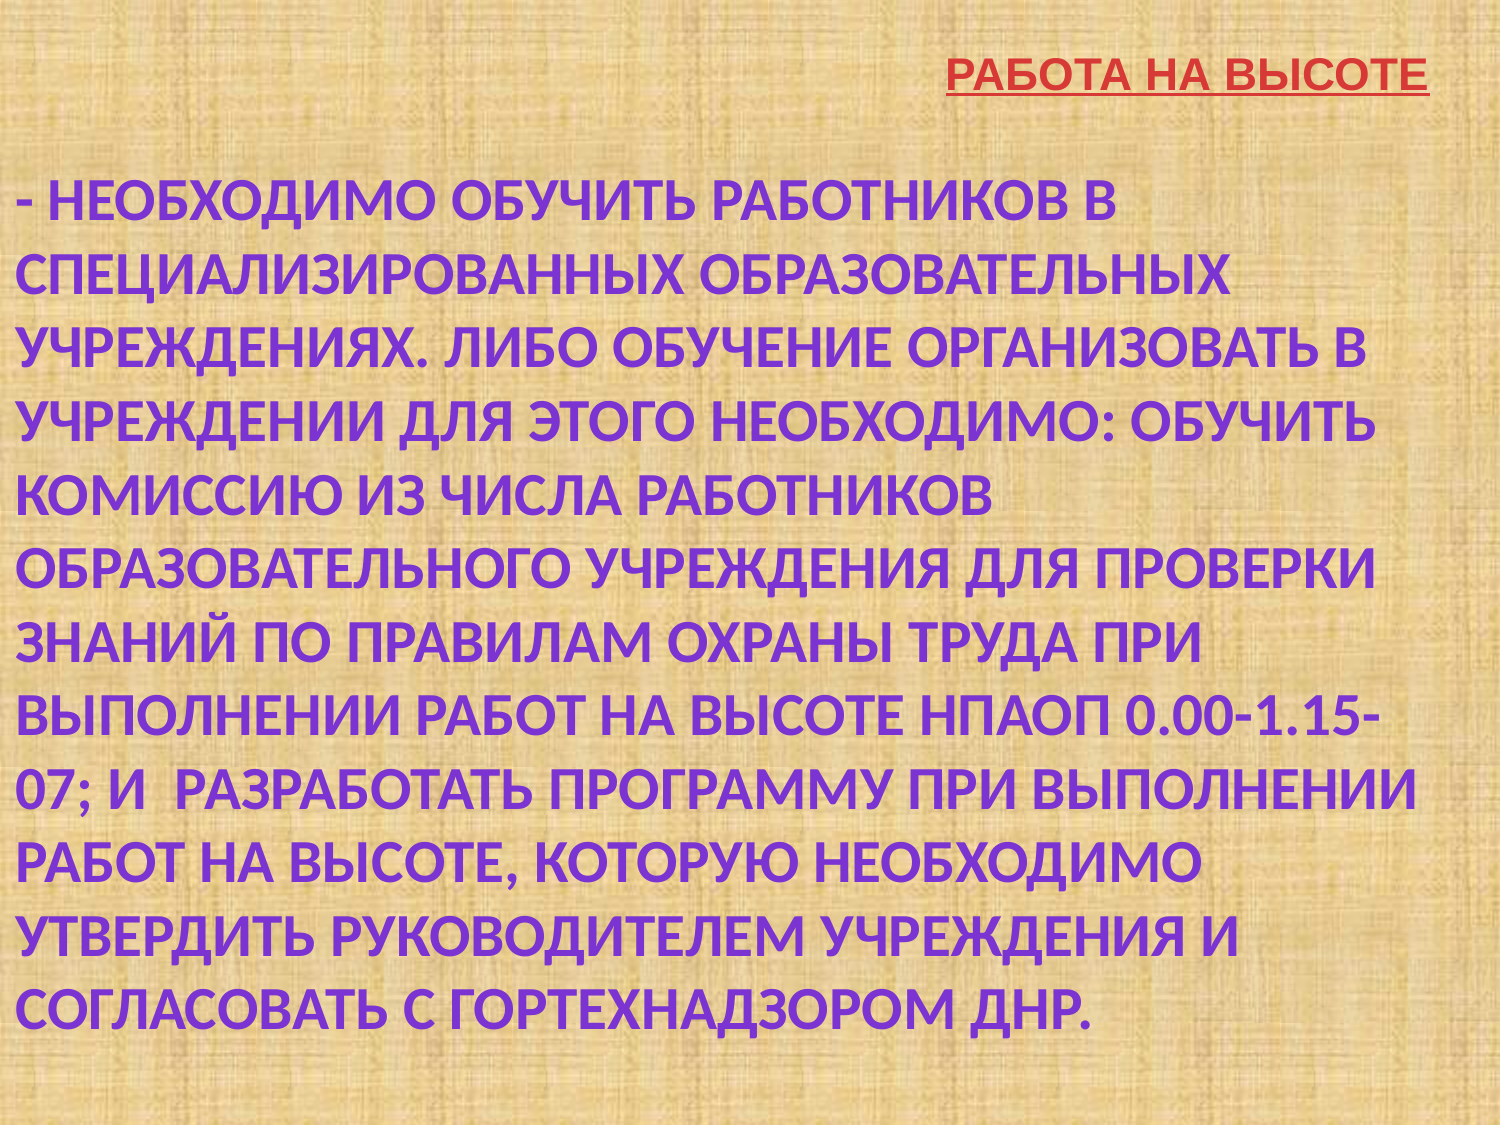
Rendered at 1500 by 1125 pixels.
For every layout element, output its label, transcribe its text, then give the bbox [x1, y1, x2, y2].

picture [0, 0, 1500, 1125]
text_box РАБОТА НА ВЫСОТЕ [912, 37, 1463, 163]
title - необходимо обучить работников в специализированных образовательных учреждениях. Либо обучение организовать в учреждении для этого необходимо: обучить комиссию из числа работников образовательного учреждения для проверки знаний по Правилам охраны труда при выполнении работ на высоте НПАОП 0.00-1.15-07; и разработать программу при выполнении работ на высоте, которую необходимо утвердить руководителем учреждения и согласовать с Гортехнадзором ДНР. [0, 149, 1463, 1125]
